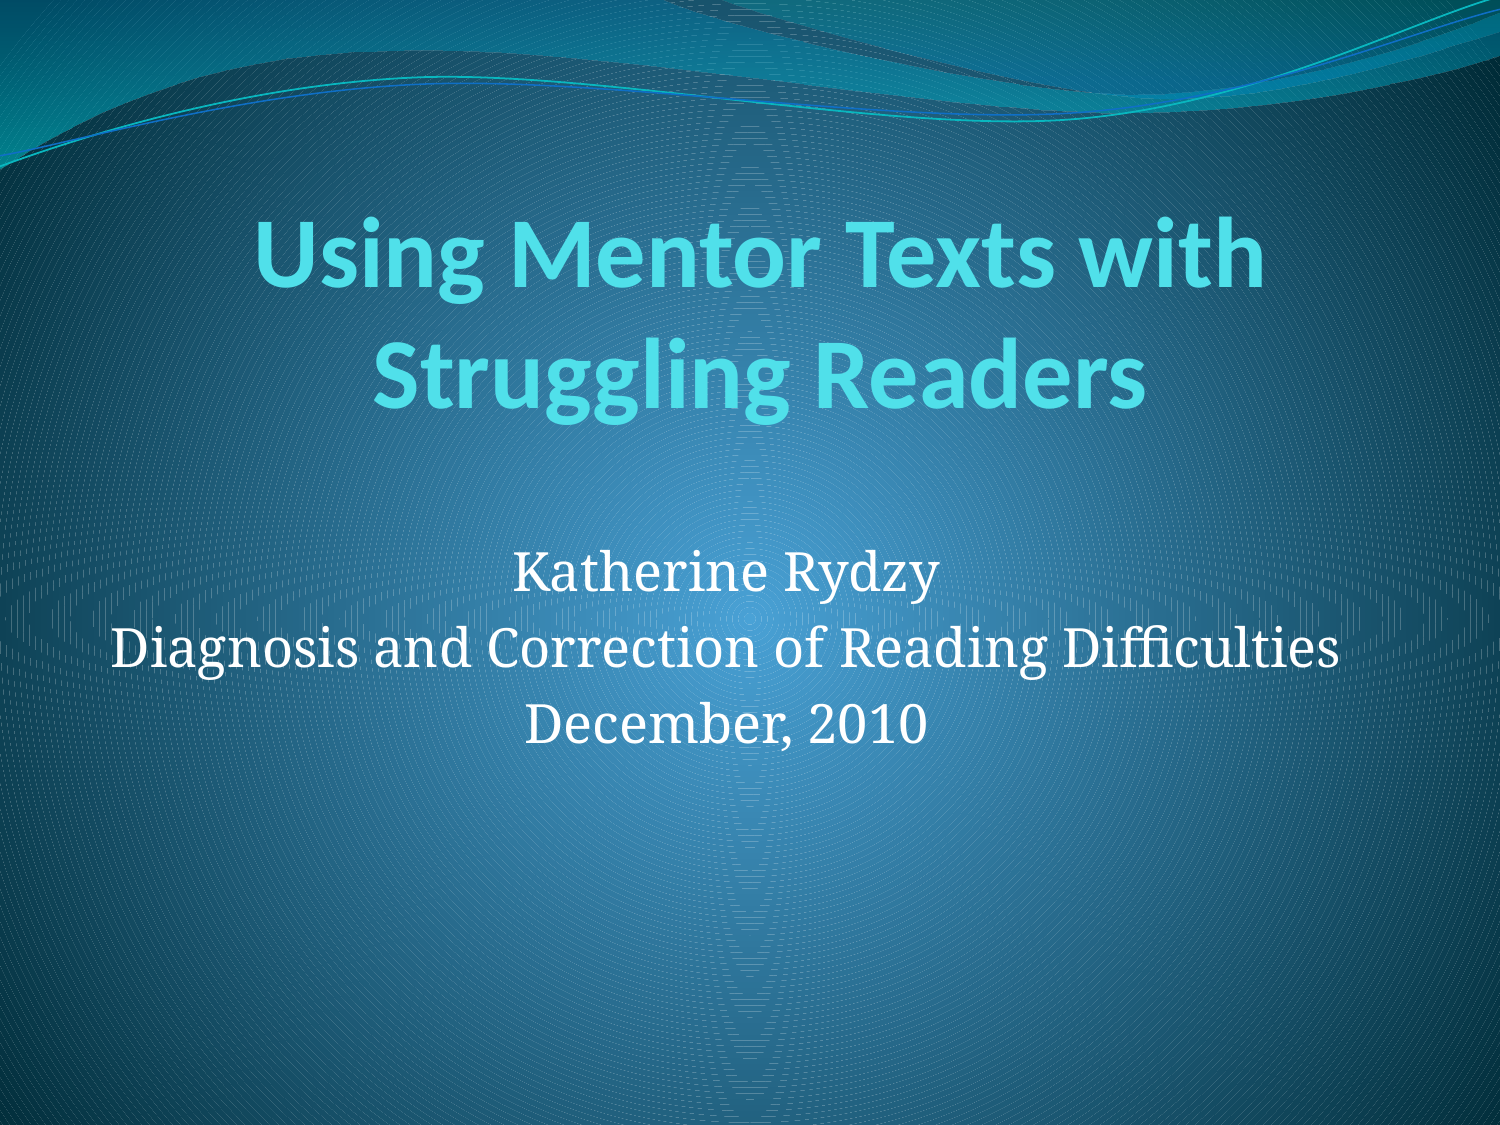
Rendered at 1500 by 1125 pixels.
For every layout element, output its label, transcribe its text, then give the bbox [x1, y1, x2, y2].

title Using Mentor Texts with Struggling Readers [125, 187, 1400, 429]
subtitle Katherine Rydzy Diagnosis and Correction of Reading Difficulties December, 2010 [87, 529, 1376, 818]
